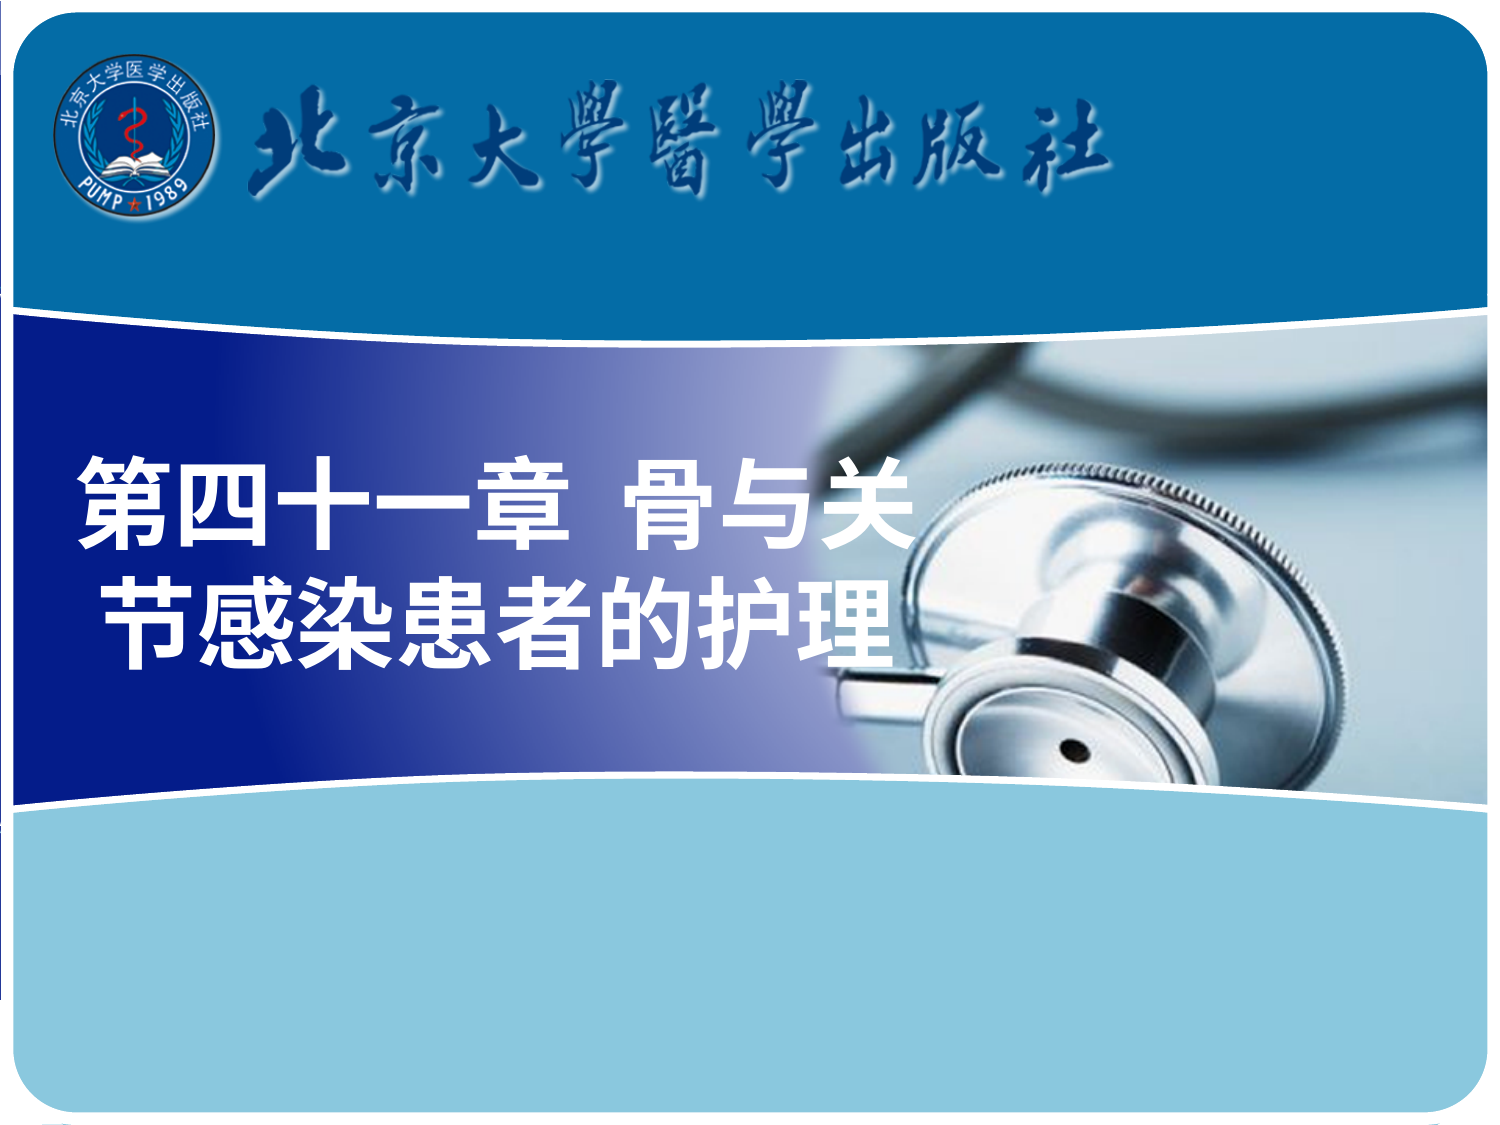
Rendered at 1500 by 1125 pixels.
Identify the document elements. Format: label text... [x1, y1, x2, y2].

title 第四十一章 骨与关节感染患者的护理 [52, 373, 940, 749]
picture [53, 54, 1117, 225]
picture [14, 315, 1487, 805]
